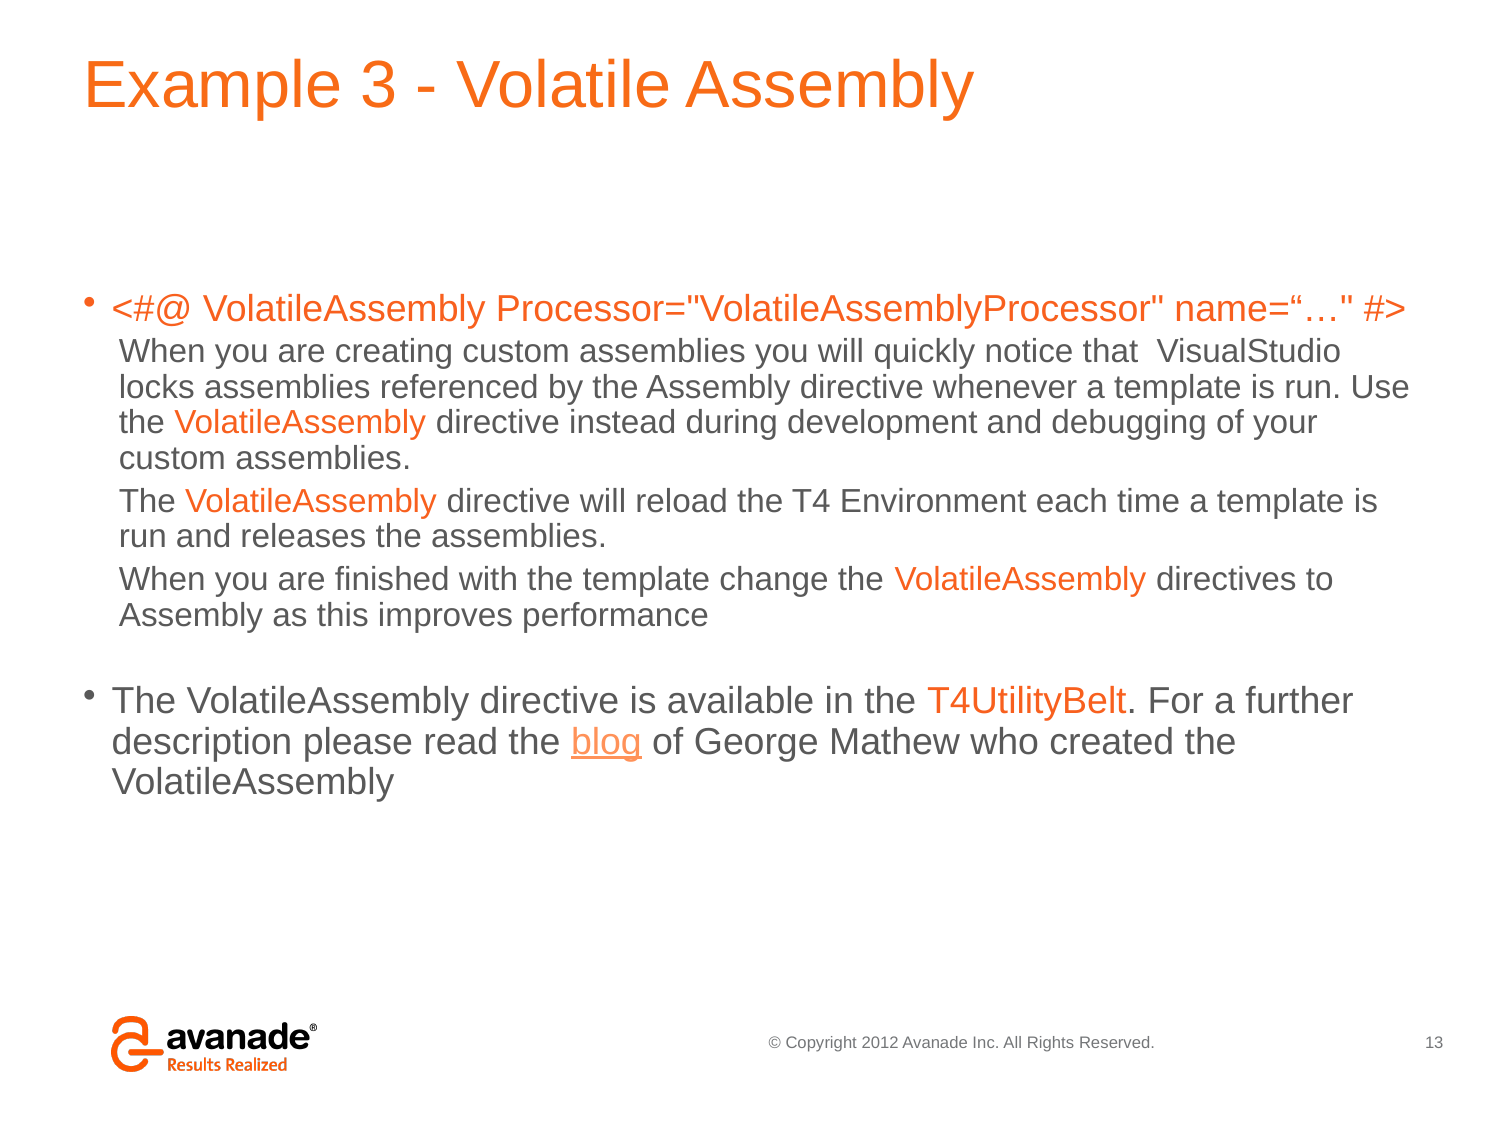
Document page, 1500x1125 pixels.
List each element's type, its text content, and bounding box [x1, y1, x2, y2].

title Example 3 - Volatile Assembly [82, 49, 1419, 200]
slide_number 13 [1424, 1033, 1500, 1058]
list <#@ VolatileAssembly Processor="VolatileAssemblyProcessor" name=“…" #> When you are creating custom assemblies you will quickly notice that VisualStudio locks assemblies referenced by the Assembly directive whenever a template is run. Use the VolatileAssembly directive instead during development and debugging of your custom assemblies. The VolatileAssembly directive will reload the T4 Environment each time a template is run and releases the assemblies. When you are finished with the template change the VolatileAssembly directives to Assembly as this improves performance The VolatileAssembly directive is available in the T4UtilityBelt. For a further description please read the blog of George Mathew who created the VolatileAssembly [82, 239, 1419, 966]
picture [111, 1016, 317, 1072]
